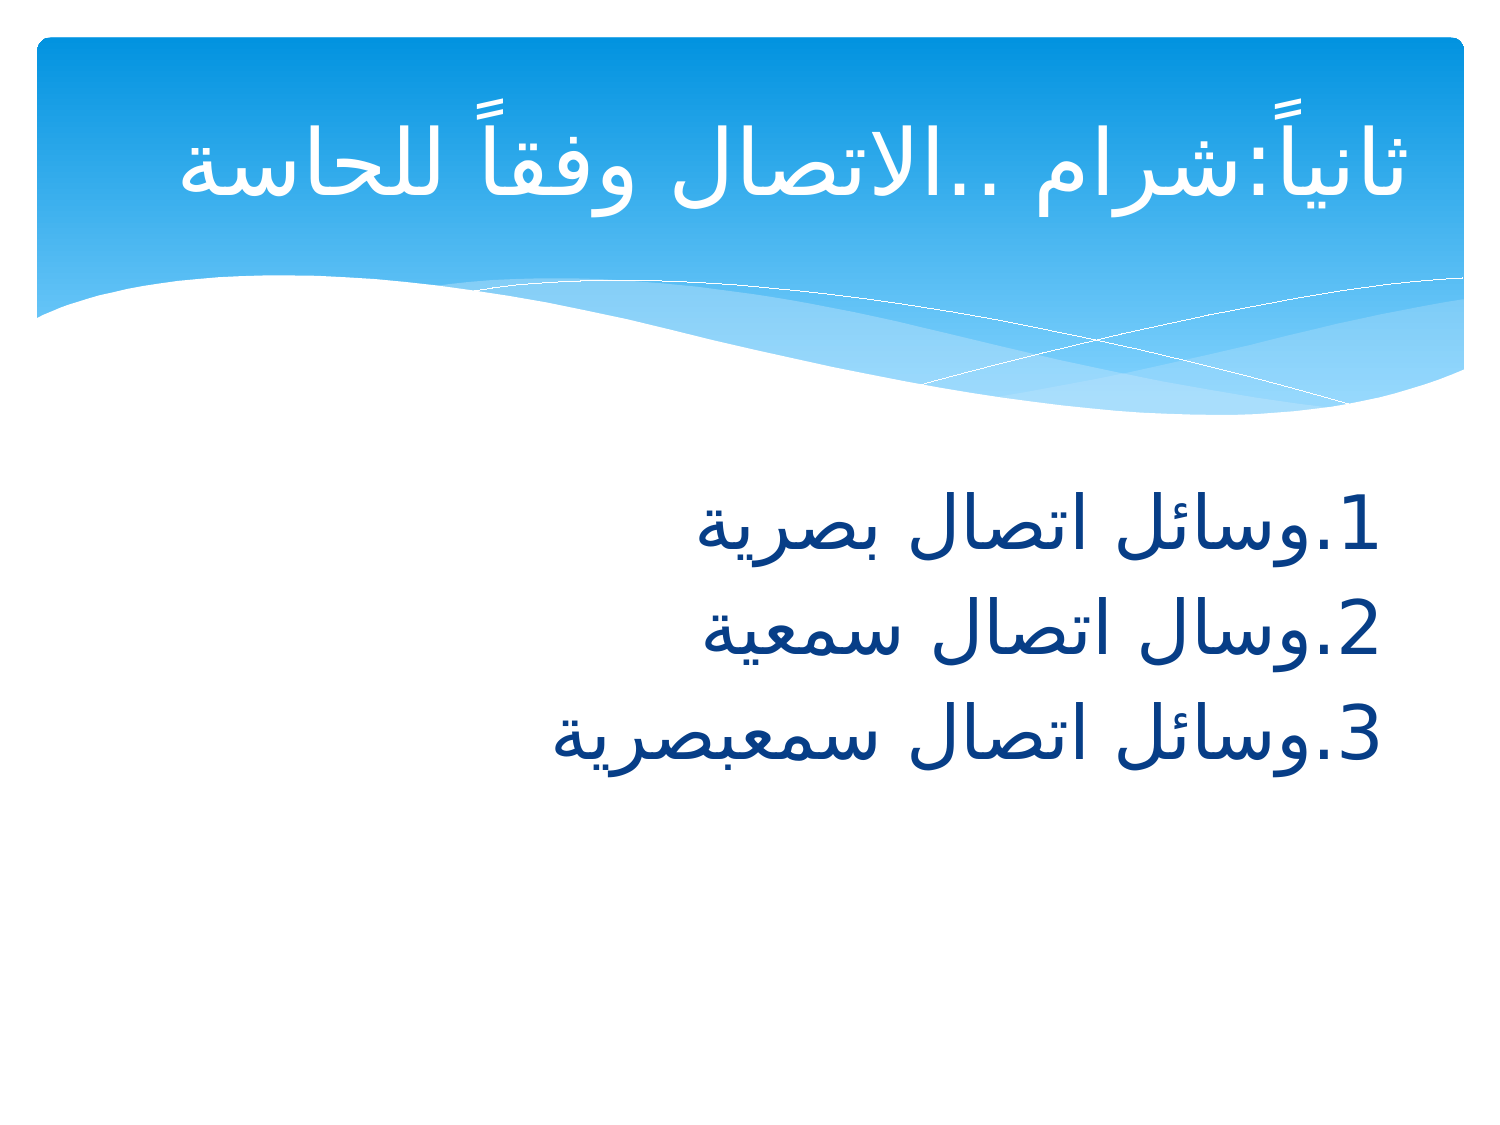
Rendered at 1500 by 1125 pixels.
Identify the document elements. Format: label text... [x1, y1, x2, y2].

list 1.وسائل اتصال بصرية 2.وسال اتصال سمعية 3.وسائل اتصال سمعبصرية [143, 361, 1400, 1005]
title ثانياً:شرام ..الاتصال وفقاً للحاسة [75, 55, 1425, 261]
